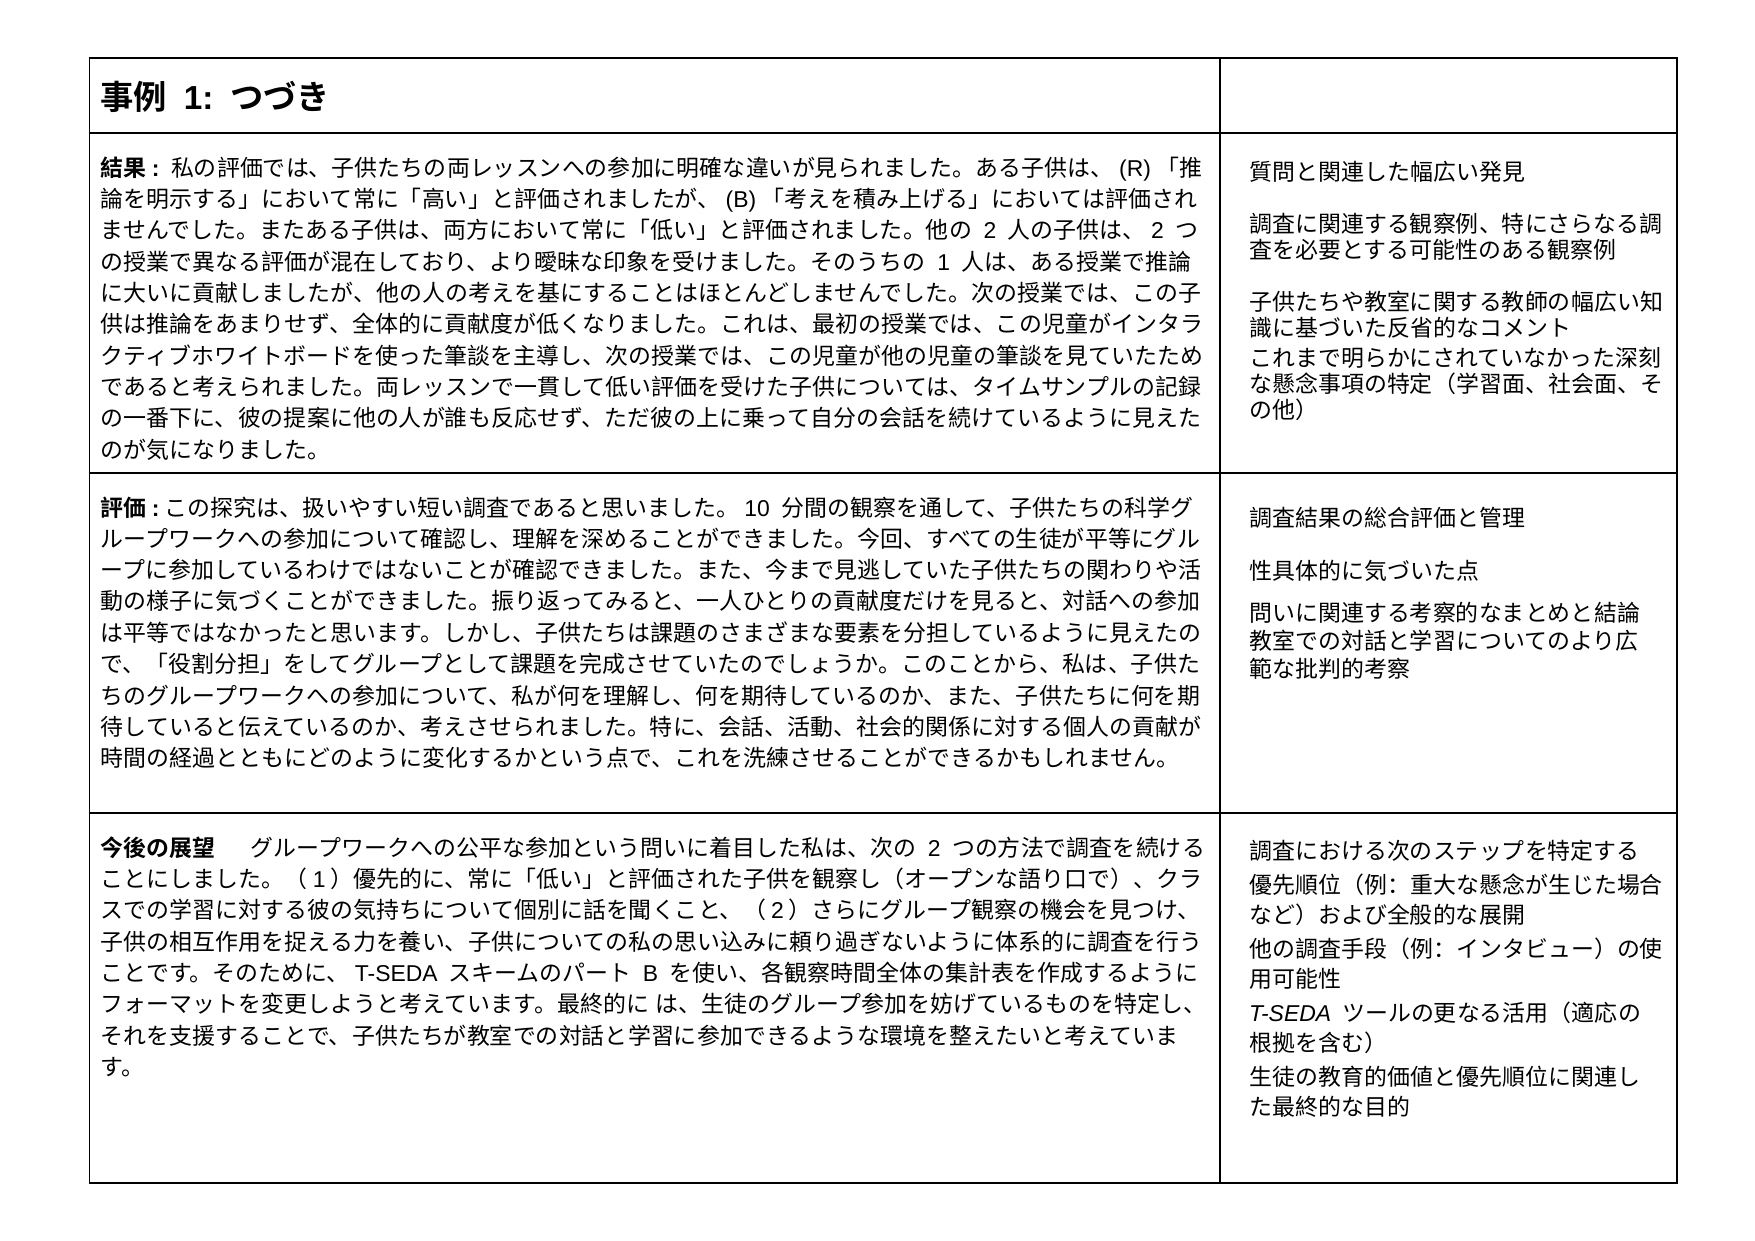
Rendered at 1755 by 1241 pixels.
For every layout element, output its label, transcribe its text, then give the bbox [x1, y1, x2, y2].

table_cell 質問と関連した幅広い発見 調査に関連する観察例、特にさらなる調査を必要とする可能性のある観察例 子供たちや教室に関する教師の幅広い知識に基づいた反省的なコメント これまで明らかにされていなかった深刻な懸念事項の特定（学習面、社会面、その他） [1221, 134, 1676, 472]
table_cell 評価:この探究は、扱いやすい短い調査であると思いました。10 分間の観察を通して、子供たちの科学グループワークへの参加について確認し、理解を深めることができました。今回、すべての生徒が平等にグループに参加しているわけではないことが確認できました。また、今まで見逃していた子供たちの関わりや活動の様子に気づくことができました。振り返ってみると、一人ひとりの貢献度だけを見ると、対話への参加は平等ではなかったと思います。しかし、子供たちは課題のさまざまな要素を分担しているように見えたので、「役割分担」をしてグループとして課題を完成させていたのでしょうか。このことから、私は、子供たちのグループワークへの参加について、私が何を理解し、何を期待しているのか、また、子供たちに何を期待していると伝えているのか、考えさせられました。特に、会話、活動、社会的関係に対する個人の貢献が時間の経過とともにどのように変化するかという点で、これを洗練させることができるかもしれません。 [90, 474, 1219, 812]
table_cell 調査における次のステップを特定する 優先順位（例：重大な懸念が生じた場合など）および全般的な展開 他の調査手段（例：インタビュー）の使用可能性 T-SEDA ツールの更なる活用（適応の根拠を含む） 生徒の教育的価値と優先順位に関連した最終的な目的 [1221, 814, 1676, 1182]
table_cell 今後の展望 グループワークへの公平な参加という問いに着目した私は、次の 2 つの方法で調査を続けることにしました。（1）優先的に、常に「低い」と評価された子供を観察し（オープンな語り口で）、クラスでの学習に対する彼の気持ちについて個別に話を聞くこと、（2）さらにグループ観察の機会を見つけ、子供の相互作用を捉える力を養い、子供についての私の思い込みに頼り過ぎないように体系的に調査を行うことです。そのために、T-SEDA スキームのパート B を使い、各観察時間全体の集計表を作成するようにフォーマットを変更しようと考えています。最終的に は、生徒のグループ参加を妨げているものを特定し、それを支援することで、子供たちが教室での対話と学習に参加できるような環境を整えたいと考えています。 [90, 814, 1219, 1182]
table_header 事例 1: つづき [90, 59, 1219, 132]
table_cell 調査結果の総合評価と管理性具体的に気づいた点 問いに関連する考察的なまとめと結論 教室での対話と学習についてのより広範な批判的考察 [1221, 474, 1676, 812]
table_cell 結果: 私の評価では、子供たちの両レッスンへの参加に明確な違いが見られました。ある子供は、(R)「推論を明示する」において常に「高い」と評価されましたが、(B)「考えを積み上げる」においては評価されませんでした。またある子供は、両方において常に「低い」と評価されました。他の 2 人の子供は、2 つの授業で異なる評価が混在しており、より曖昧な印象を受けました。そのうちの 1 人は、ある授業で推論に大いに貢献しましたが、他の人の考えを基にすることはほとんどしませんでした。次の授業では、この子供は推論をあまりせず、全体的に貢献度が低くなりました。これは、最初の授業では、この児童がインタラクティブホワイトボードを使った筆談を主導し、次の授業では、この児童が他の児童の筆談を見ていたためであると考えられました。両レッスンで一貫して低い評価を受けた子供については、タイムサンプルの記録の一番下に、彼の提案に他の人が誰も反応せず、ただ彼の上に乗って自分の会話を続けているように見えたのが気になりました。 [90, 134, 1219, 472]
table_header [1221, 59, 1676, 132]
